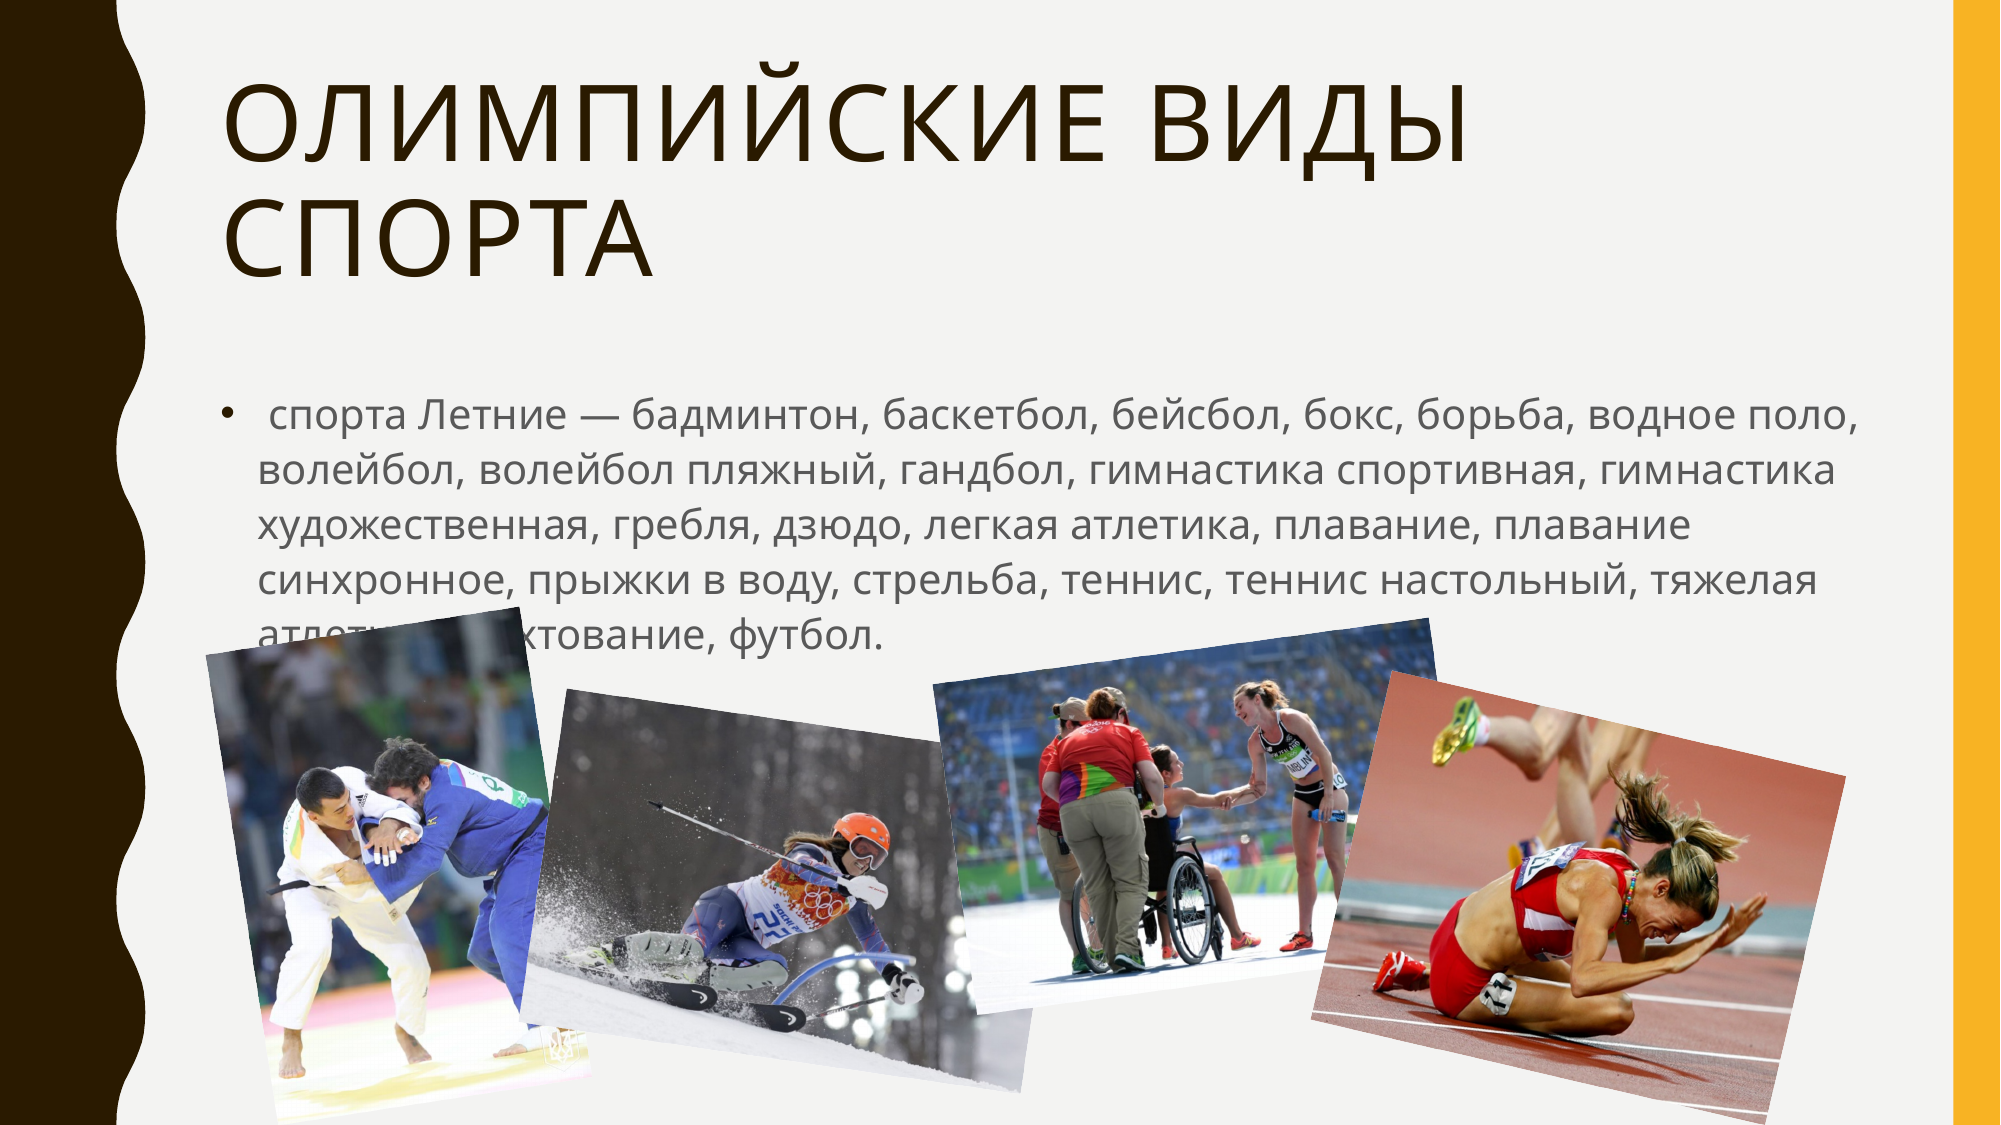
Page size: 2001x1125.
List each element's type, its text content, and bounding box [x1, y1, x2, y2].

picture [206, 607, 1846, 1124]
title Олимпийские виды спорта [205, 62, 1875, 308]
list спорта Летние — бадминтон, баскетбол, бейсбол, бокс, борьба, водное поло, волейбол, волейбол пляжный, гандбол, гимнастика спортивная, гимнастика художественная, гребля, дзюдо, легкая атлетика, плавание, плавание синхронное, прыжки в воду, стрельба, теннис, теннис настольный, тяжелая атлетика, фехтование, футбол. [205, 375, 1875, 965]
